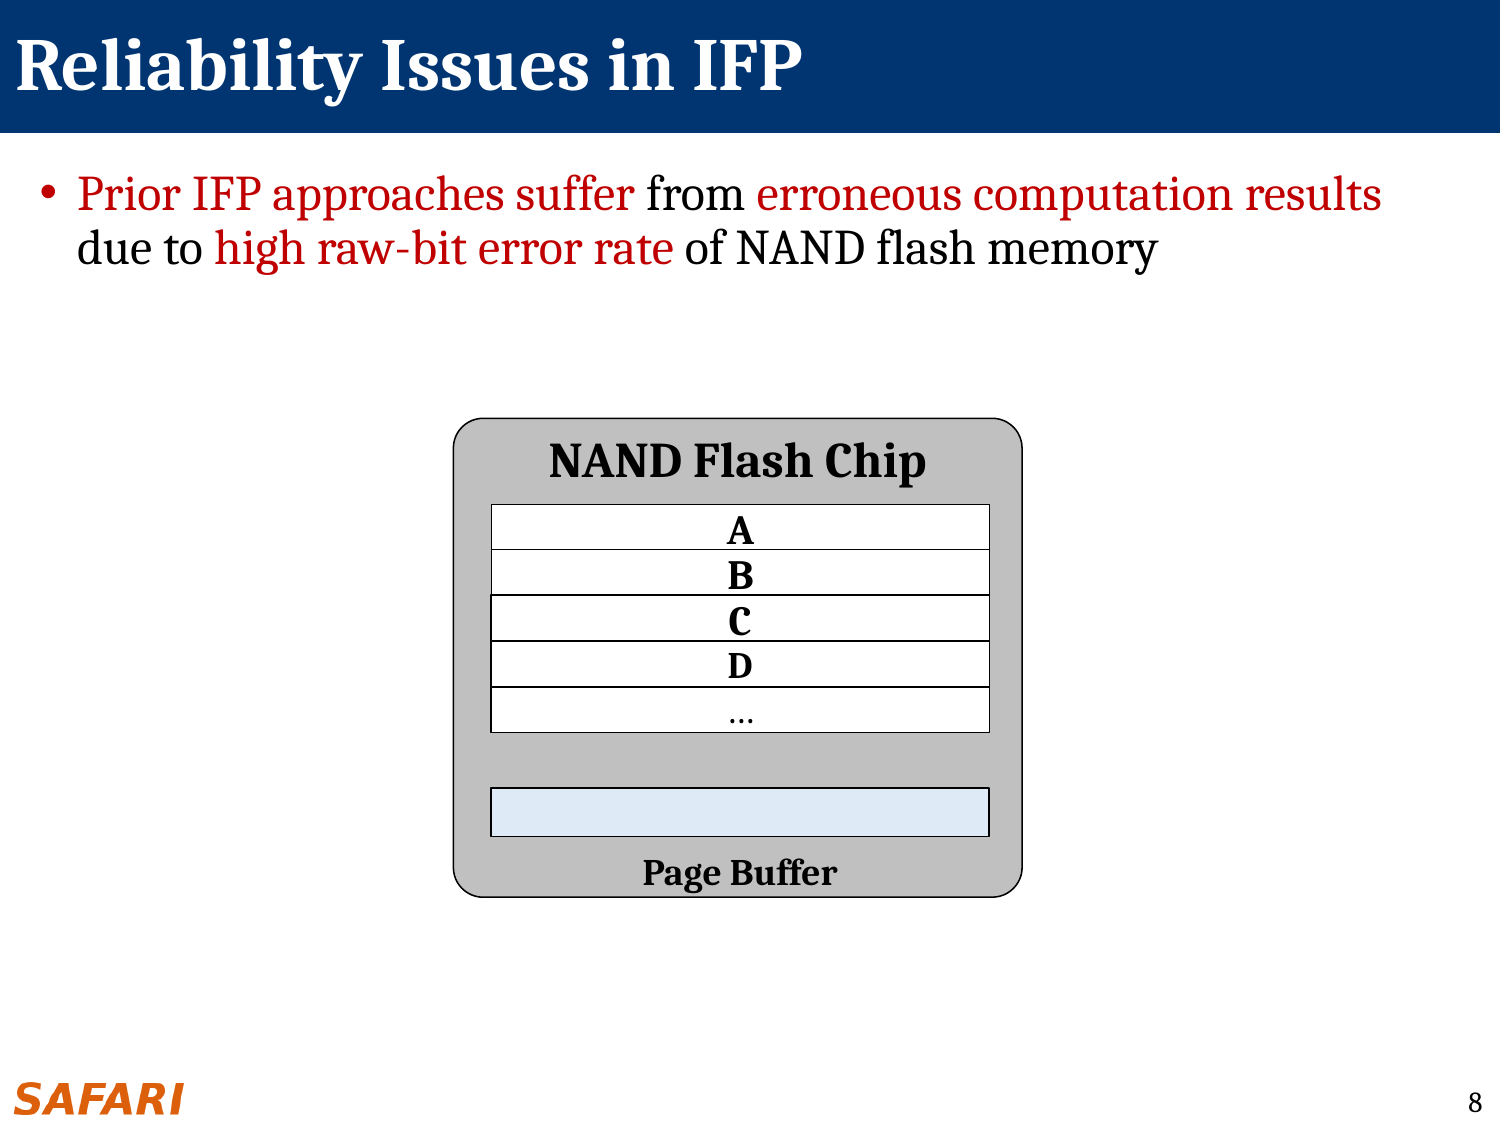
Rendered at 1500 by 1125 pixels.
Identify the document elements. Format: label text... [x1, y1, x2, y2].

picture [12, 1073, 190, 1125]
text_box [453, 418, 1023, 902]
title Reliability Issues in IFP [0, 0, 1500, 133]
list Prior IFP approaches suffer from erroneous computation results due to high raw-bit error rate of NAND flash memory [24, 159, 1476, 346]
text_box 8 [1366, 1075, 1498, 1125]
